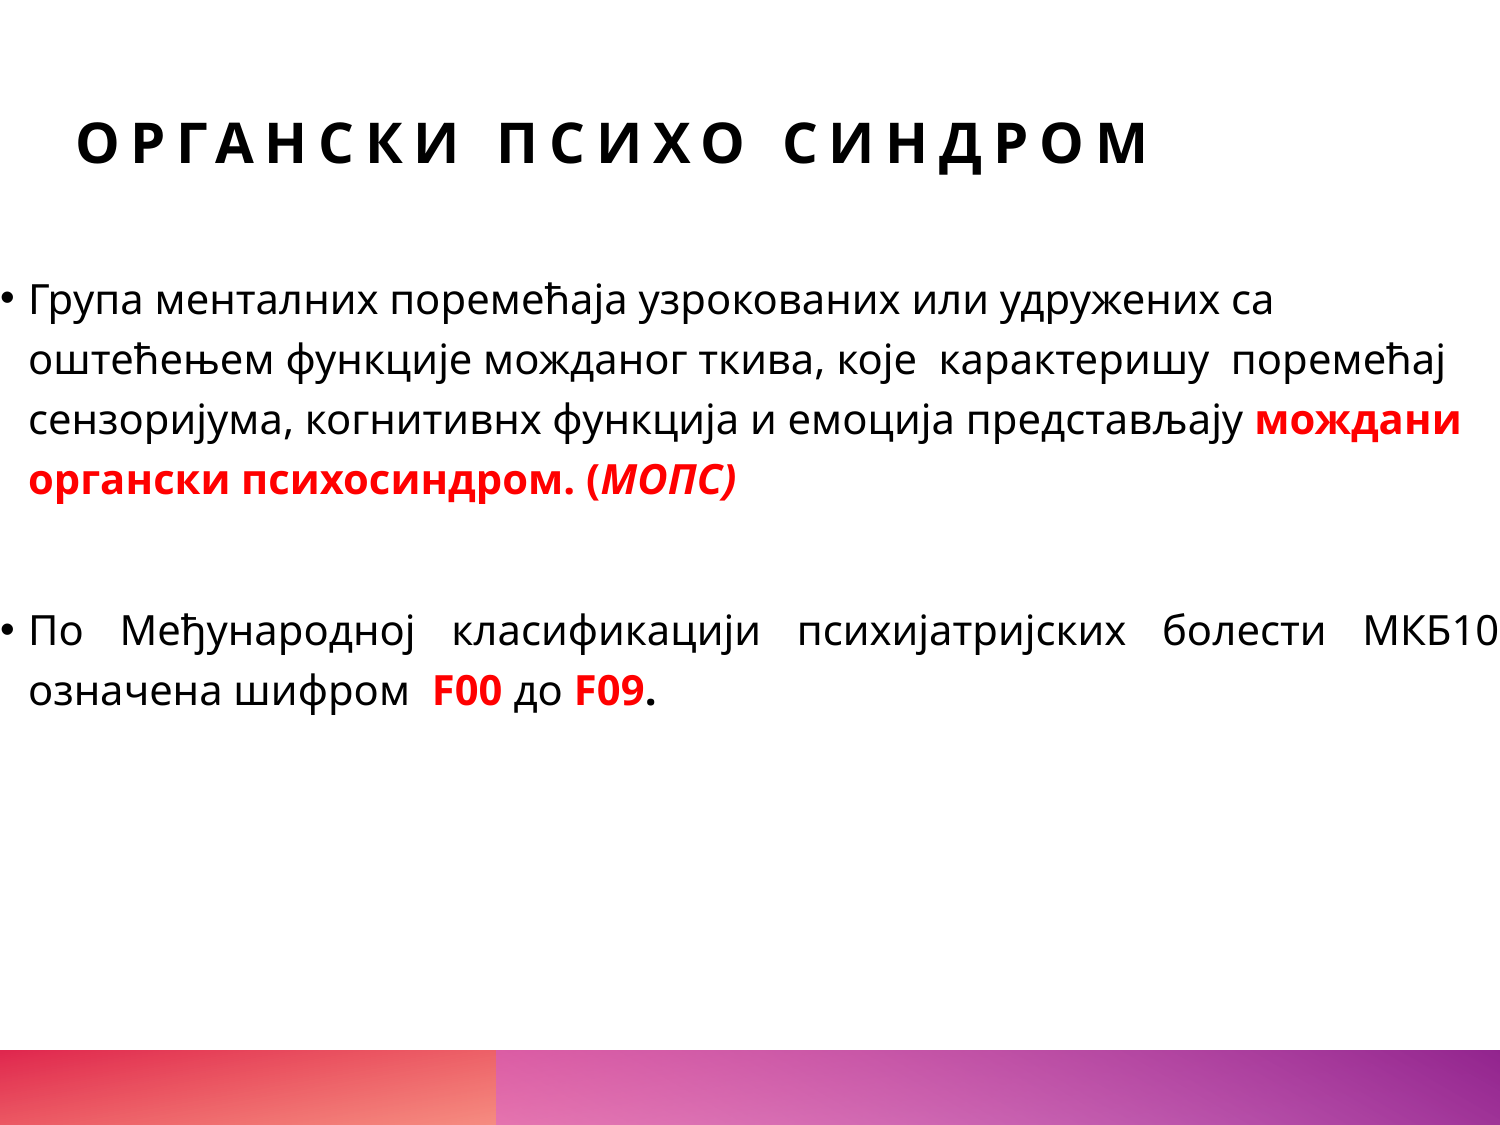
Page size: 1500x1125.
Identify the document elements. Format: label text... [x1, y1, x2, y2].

title Органски психо синдром [75, 45, 1425, 175]
list Група менталних поремећаја узрокованих или удружених са оштећењем функције можданог ткива, које карактеришу поремећај сензоријума, когнитивнх функција и емоција представљају мождани органски психосиндром. (МОПС) По Међународној класификацији психијатријских болести МКБ10 означена шифром F00 до F09. [0, 262, 1500, 1005]
